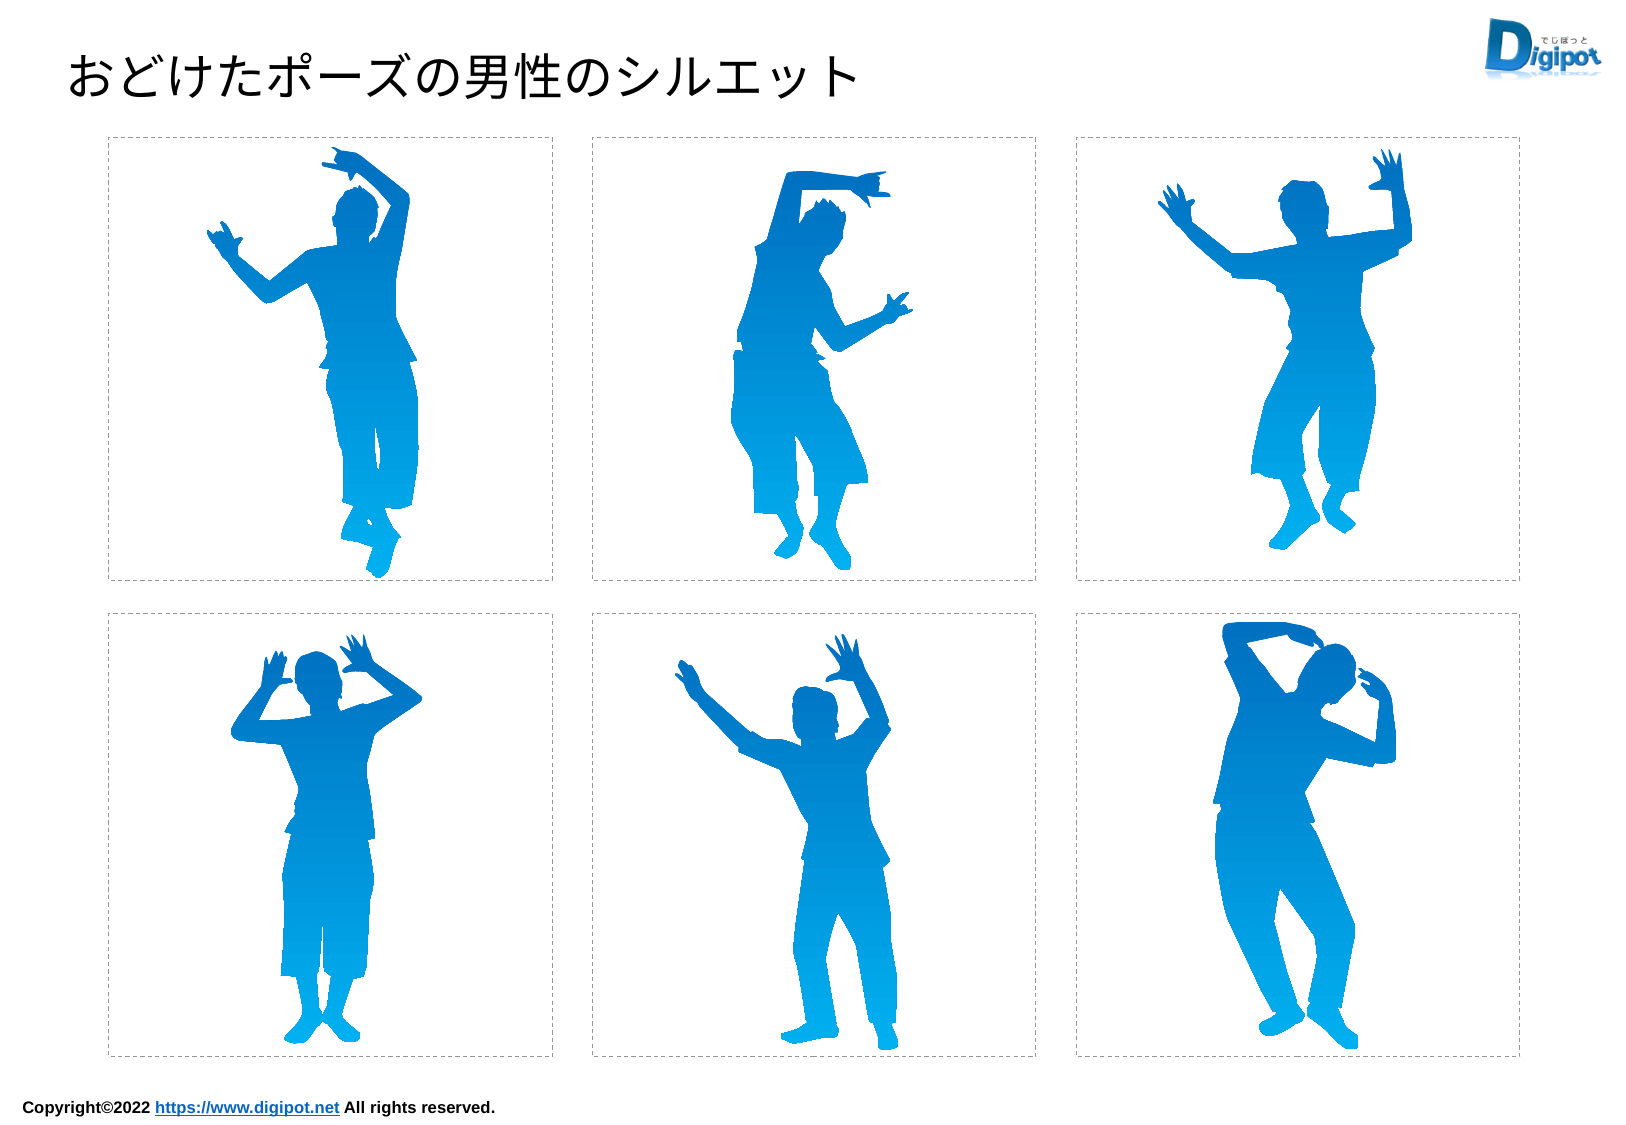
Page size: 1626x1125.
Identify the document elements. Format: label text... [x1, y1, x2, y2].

text_box [1212, 621, 1397, 1050]
text_box おどけたポーズの男性のシルエット [50, 38, 878, 113]
text_box [206, 146, 419, 579]
text_box [731, 171, 914, 571]
picture [1485, 18, 1602, 82]
text_box [230, 634, 423, 1044]
text_box [1158, 148, 1413, 550]
text_box [675, 634, 899, 1050]
